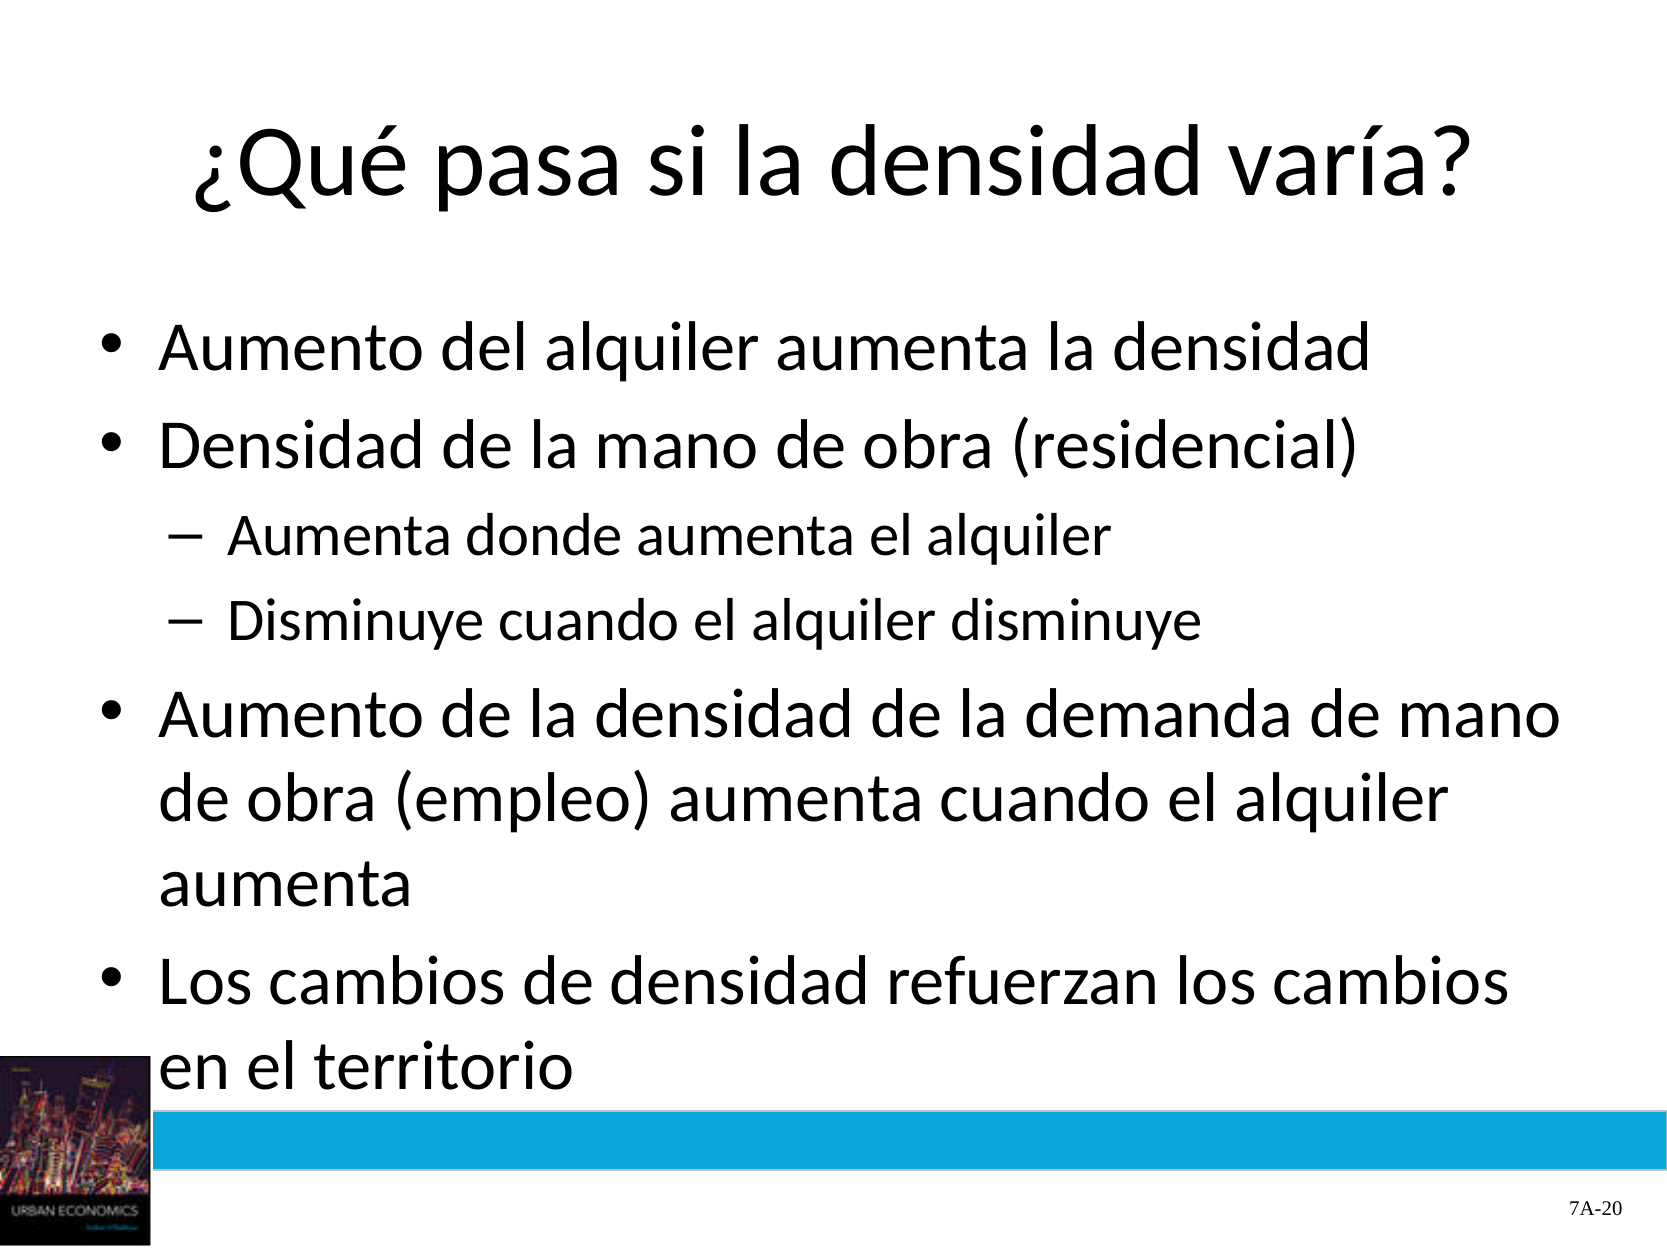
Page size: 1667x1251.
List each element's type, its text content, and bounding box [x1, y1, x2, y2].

picture [0, 1056, 153, 1250]
text_box 7A-20 [1536, 1187, 1656, 1239]
title ¿Qué pasa si la densidad varía? [83, 49, 1584, 259]
list Aumento del alquiler aumenta la densidad Densidad de la mano de obra (residencial) Aumenta donde aumenta el alquiler Disminuye cuando el alquiler disminuye Aumento de la densidad de la demanda de mano de obra (empleo) aumenta cuando el alquiler aumenta Los cambios de densidad refuerzan los cambios en el territorio [83, 291, 1584, 1117]
